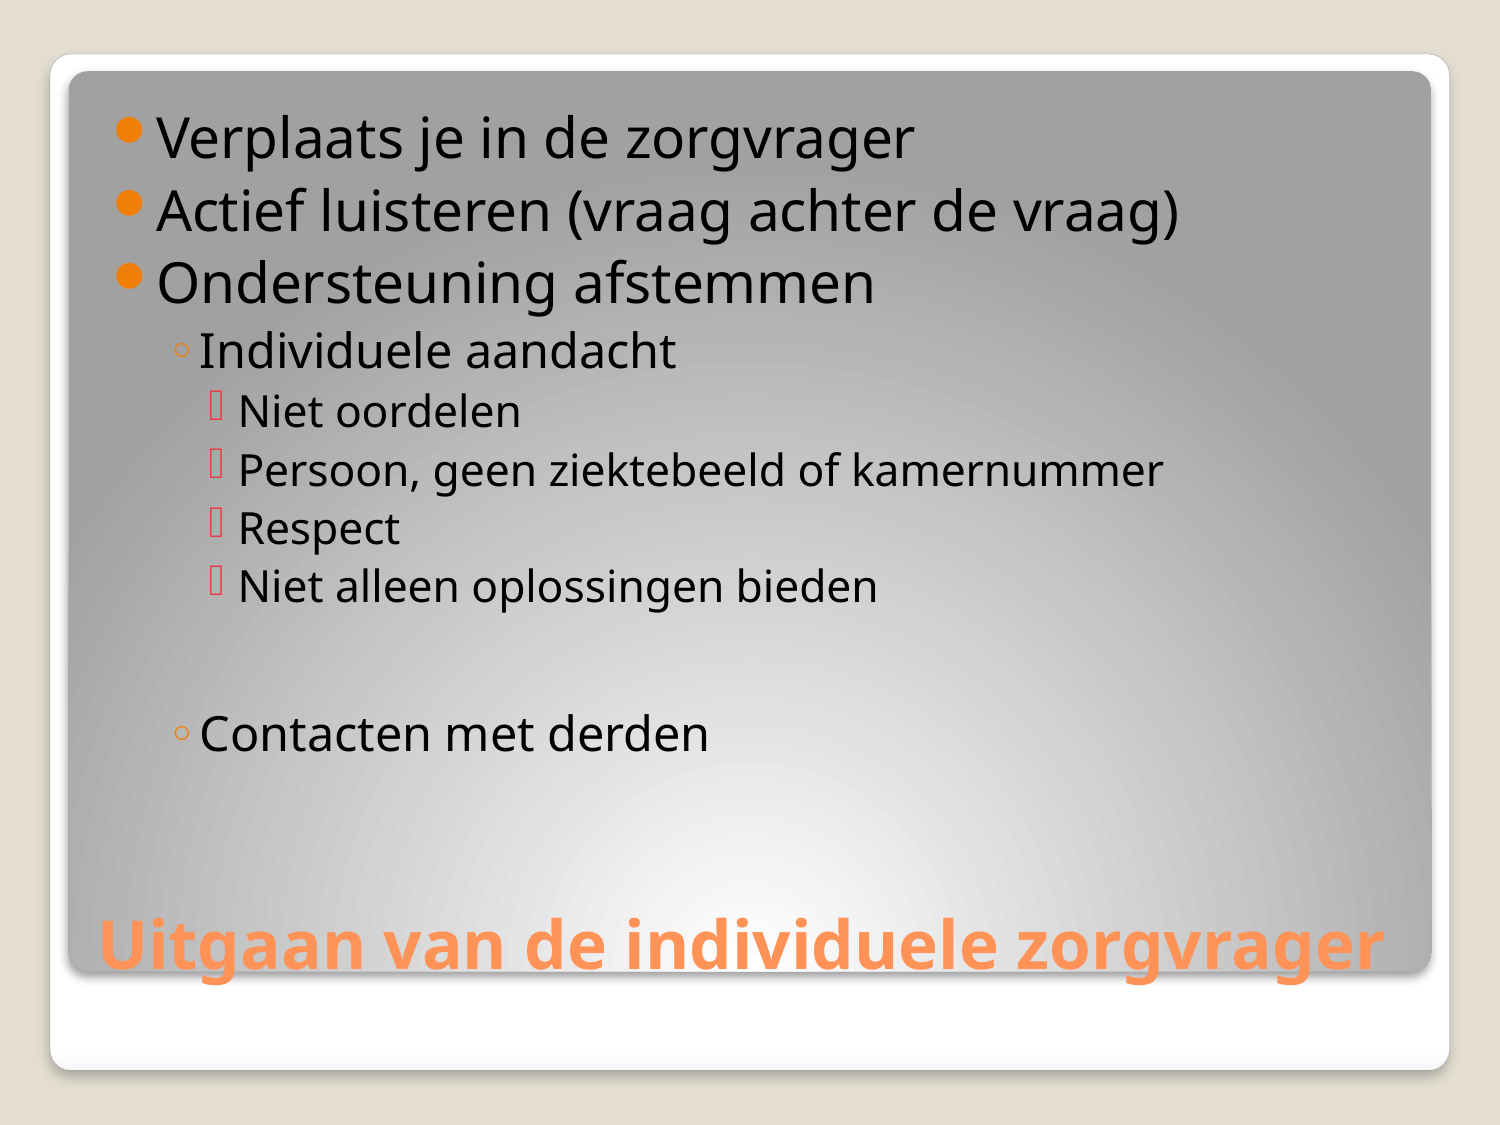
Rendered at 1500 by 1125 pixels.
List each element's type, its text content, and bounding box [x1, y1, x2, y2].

list Verplaats je in de zorgvrager Actief luisteren (vraag achter de vraag) Ondersteuning afstemmen Individuele aandacht Niet oordelen Persoon, geen ziektebeeld of kamernummer Respect Niet alleen oplossingen bieden Contacten met derden [82, 86, 1425, 774]
title Uitgaan van de individuele zorgvrager [82, 817, 1425, 990]
